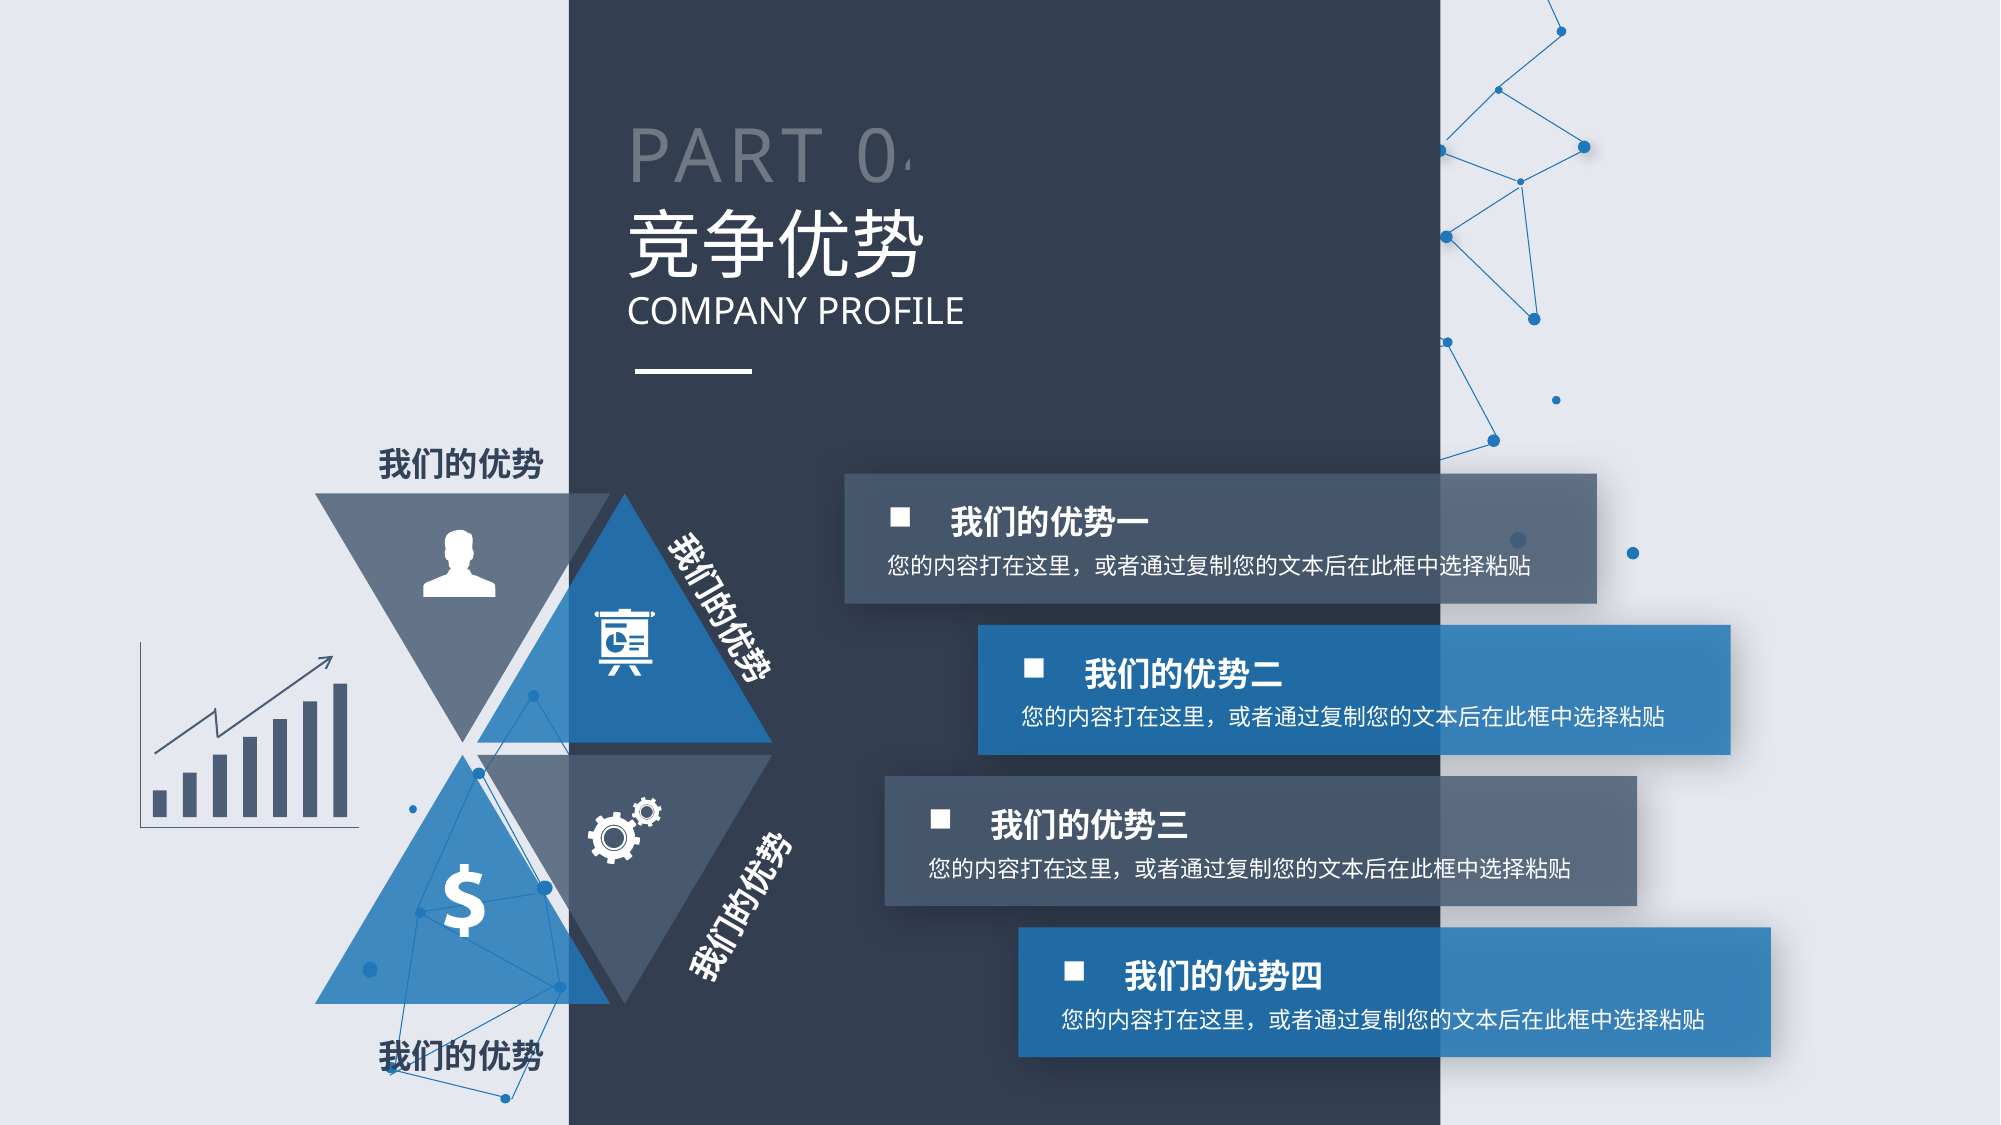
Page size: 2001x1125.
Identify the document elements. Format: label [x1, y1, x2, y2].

text_box [884, 776, 1638, 907]
text_box [978, 624, 1731, 755]
text_box [611, 99, 1278, 372]
text_box [1018, 927, 1771, 1058]
text_box [140, 424, 773, 1065]
text_box [844, 473, 1597, 604]
